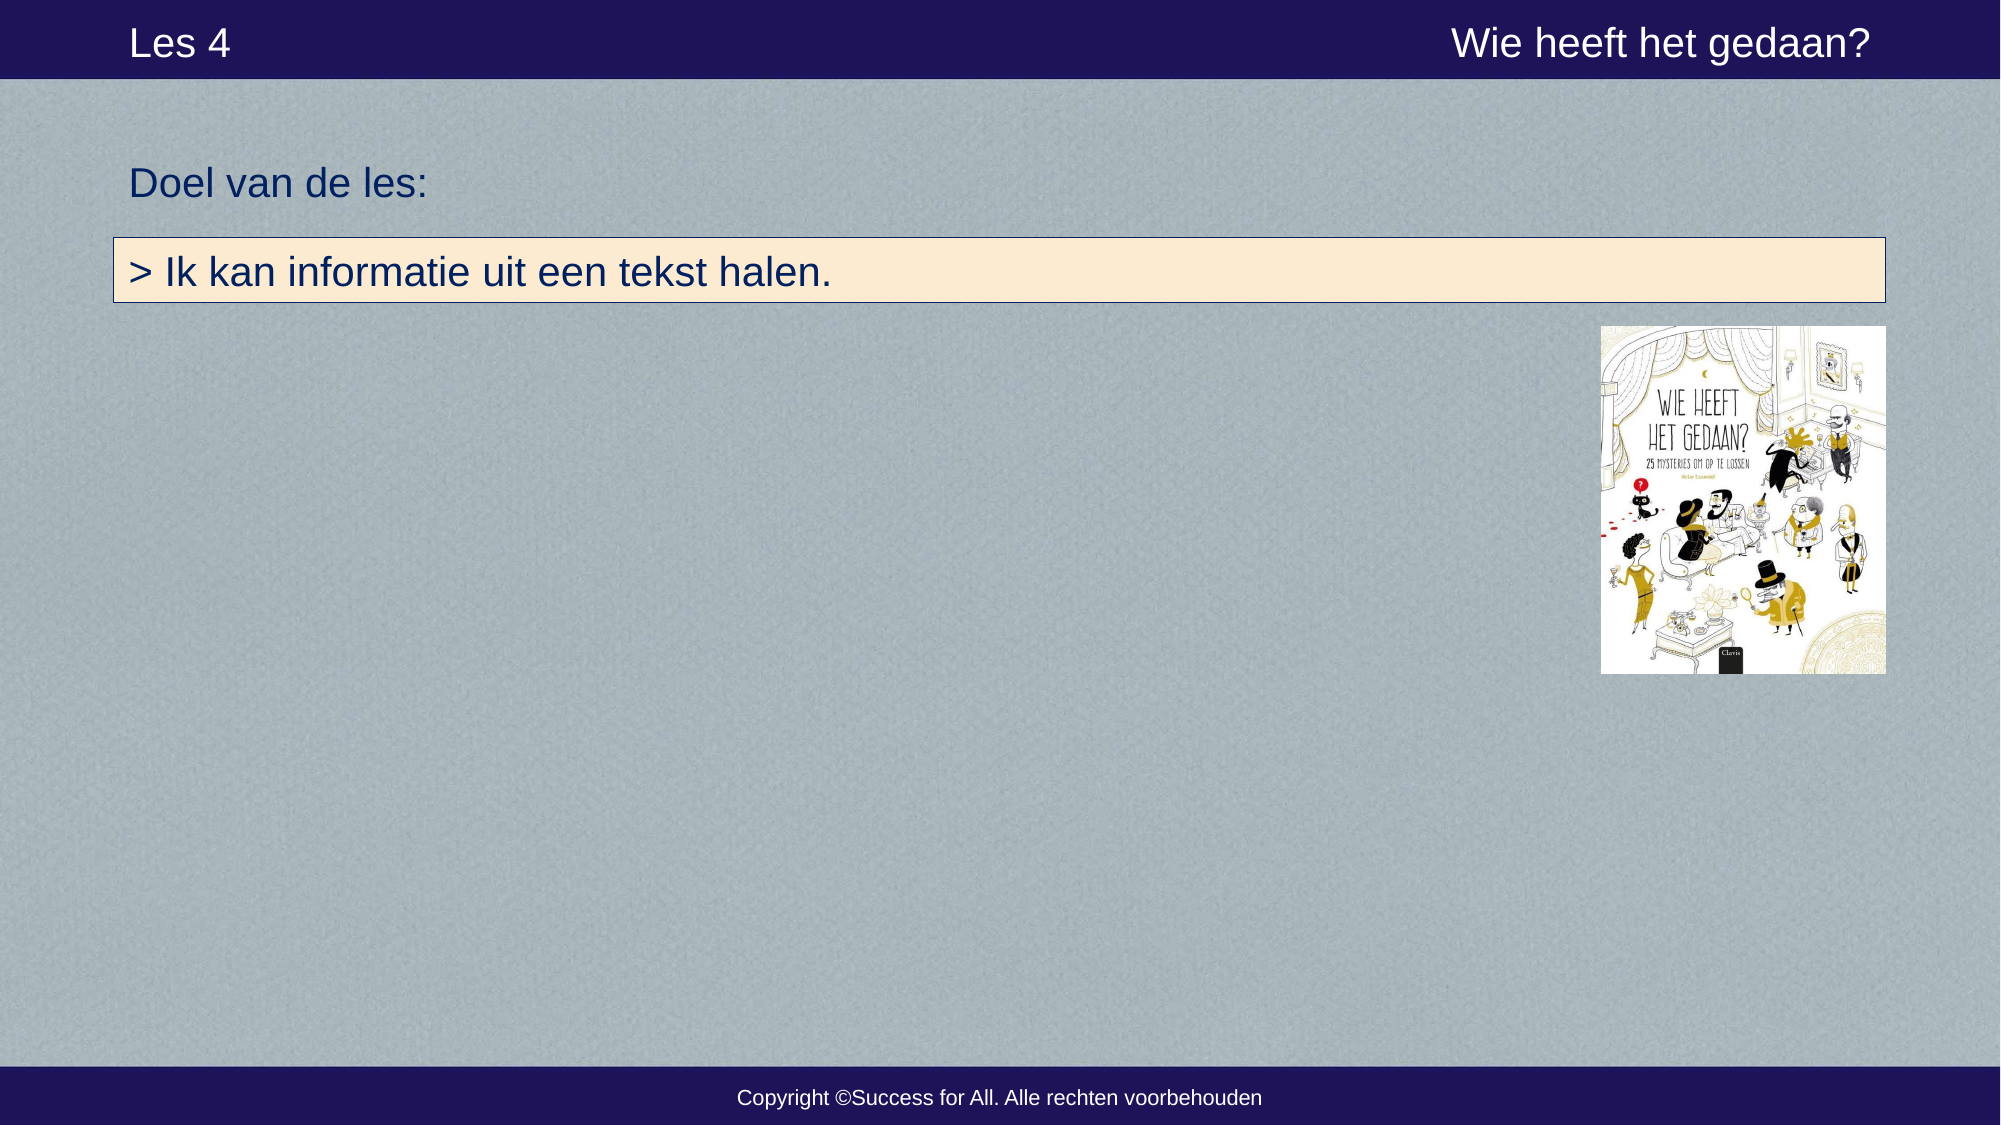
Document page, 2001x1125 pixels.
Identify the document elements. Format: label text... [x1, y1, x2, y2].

picture [0, 0, 2001, 1125]
text_box Les 4 [114, 8, 354, 73]
text_box > Ik kan informatie uit een tekst halen. [113, 237, 1886, 303]
text_box Wie heeft het gedaan? [999, 8, 1886, 73]
text_box Copyright ©Success for All. Alle rechten voorbehouden [0, 1076, 2000, 1125]
text_box Doel van de les: [113, 148, 1635, 214]
